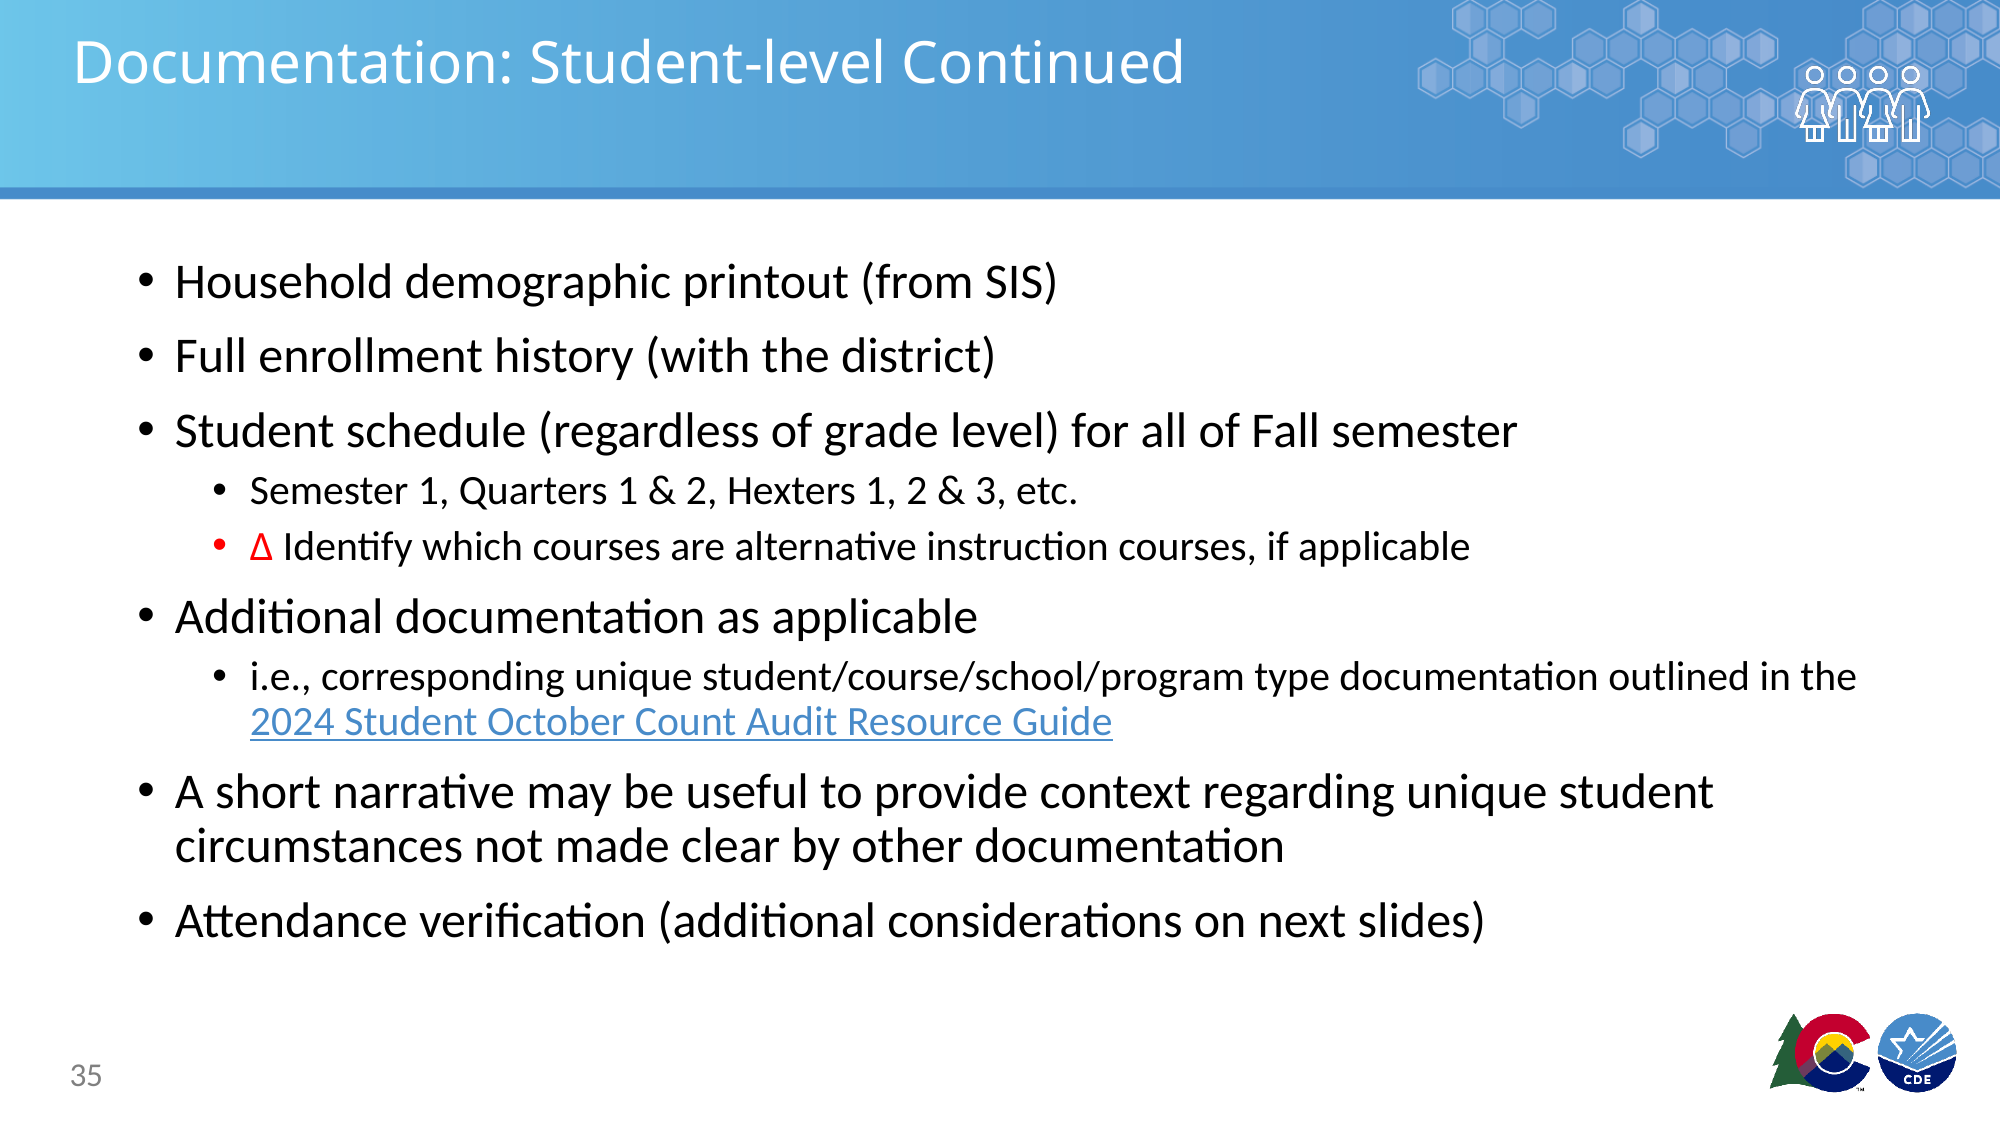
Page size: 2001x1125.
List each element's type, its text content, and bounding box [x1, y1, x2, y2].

picture [0, 0, 2000, 200]
list Household demographic printout (from SIS) Full enrollment history (with the district) Student schedule (regardless of grade level) for all of Fall semester Semester 1, Quarters 1 & 2, Hexters 1, 2 & 3, etc. Δ Identify which courses are alternative instruction courses, if applicable Additional documentation as applicable i.e., corresponding unique student/course/school/program type documentation outlined in the 2024 Student October Count Audit Resource Guide A short narrative may be useful to provide context regarding unique student circumstances not made clear by other documentation Attendance verification (additional considerations on next slides) [137, 254, 1863, 969]
slide_number 35 [54, 1042, 505, 1103]
picture [1768, 1012, 1957, 1093]
title Documentation: Student-level Continued [72, 33, 1396, 182]
